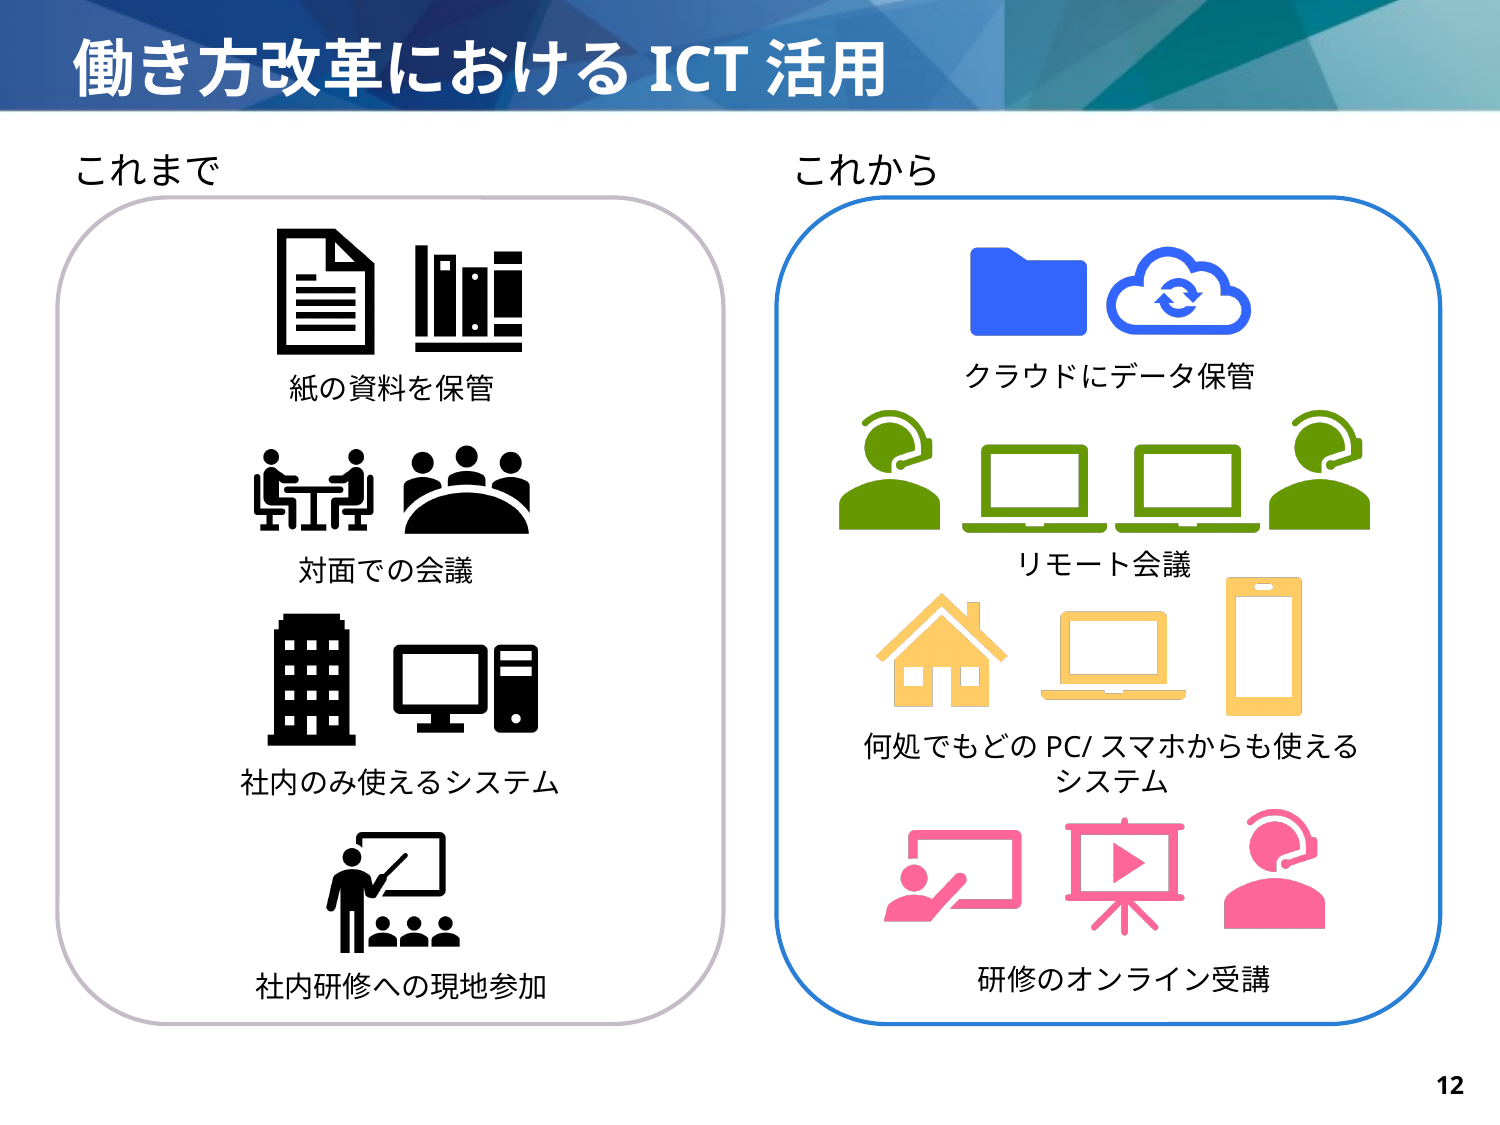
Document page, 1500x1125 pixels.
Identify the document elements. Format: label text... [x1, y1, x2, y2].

picture [0, 0, 1500, 1125]
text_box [57, 197, 724, 1025]
title 働き方改革におけるICT活用 [57, 21, 1441, 89]
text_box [776, 197, 1441, 1025]
text_box これまで [55, 138, 256, 197]
text_box これから [774, 138, 975, 197]
